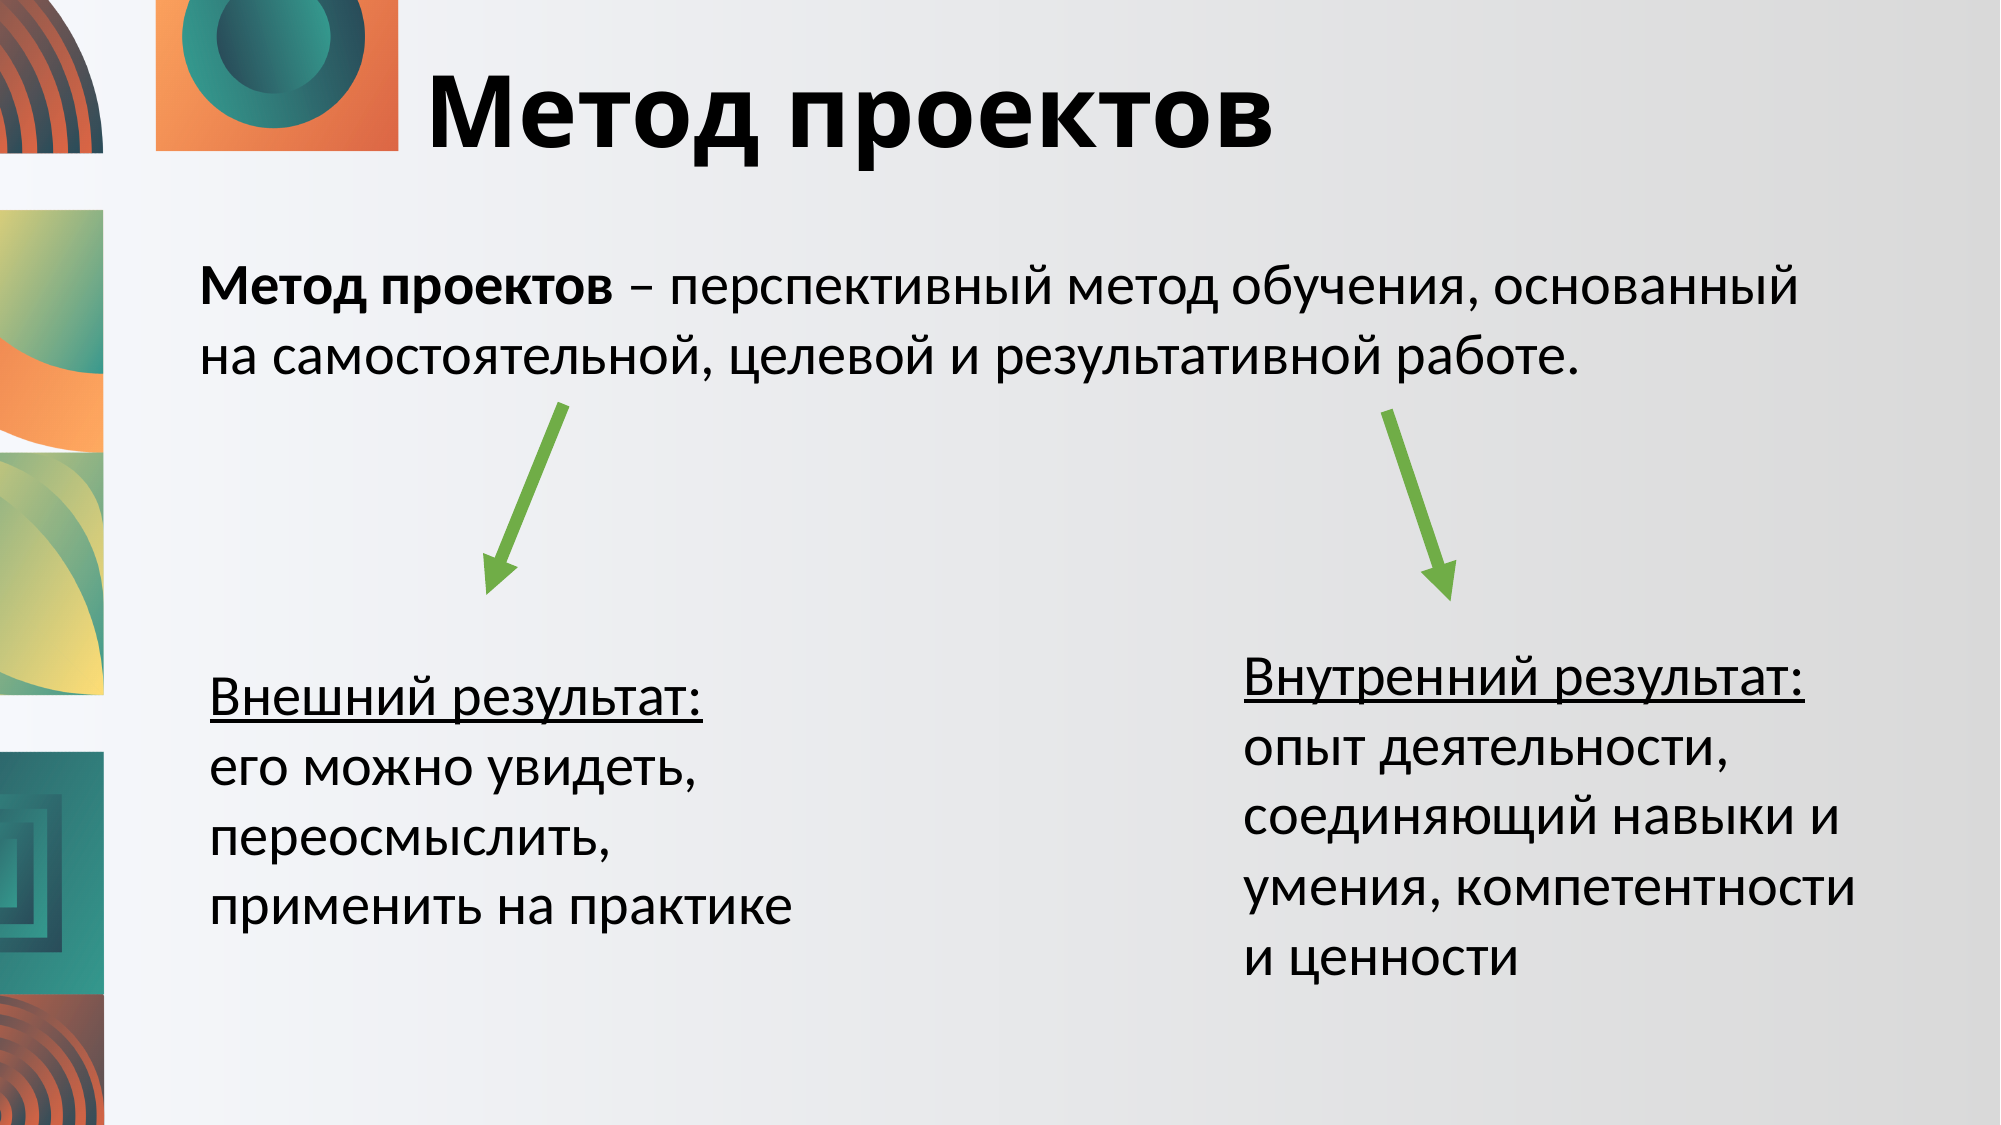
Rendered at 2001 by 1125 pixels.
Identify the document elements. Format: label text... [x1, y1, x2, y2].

title Метод проектов [409, 59, 1863, 171]
picture [0, 0, 675, 1125]
text_box Внутренний результат: опыт деятельности, соединяющий навыки и умения, компетентности и ценности [1228, 629, 1914, 994]
text_box Метод проектов – перспективный метод обучения, основанный на самостоятельной, целевой и результативной работе. [184, 238, 1851, 394]
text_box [486, 404, 564, 595]
text_box Внешний результат: его можно увидеть, переосмыслить, применить на практике [195, 649, 829, 945]
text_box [1386, 410, 1451, 602]
